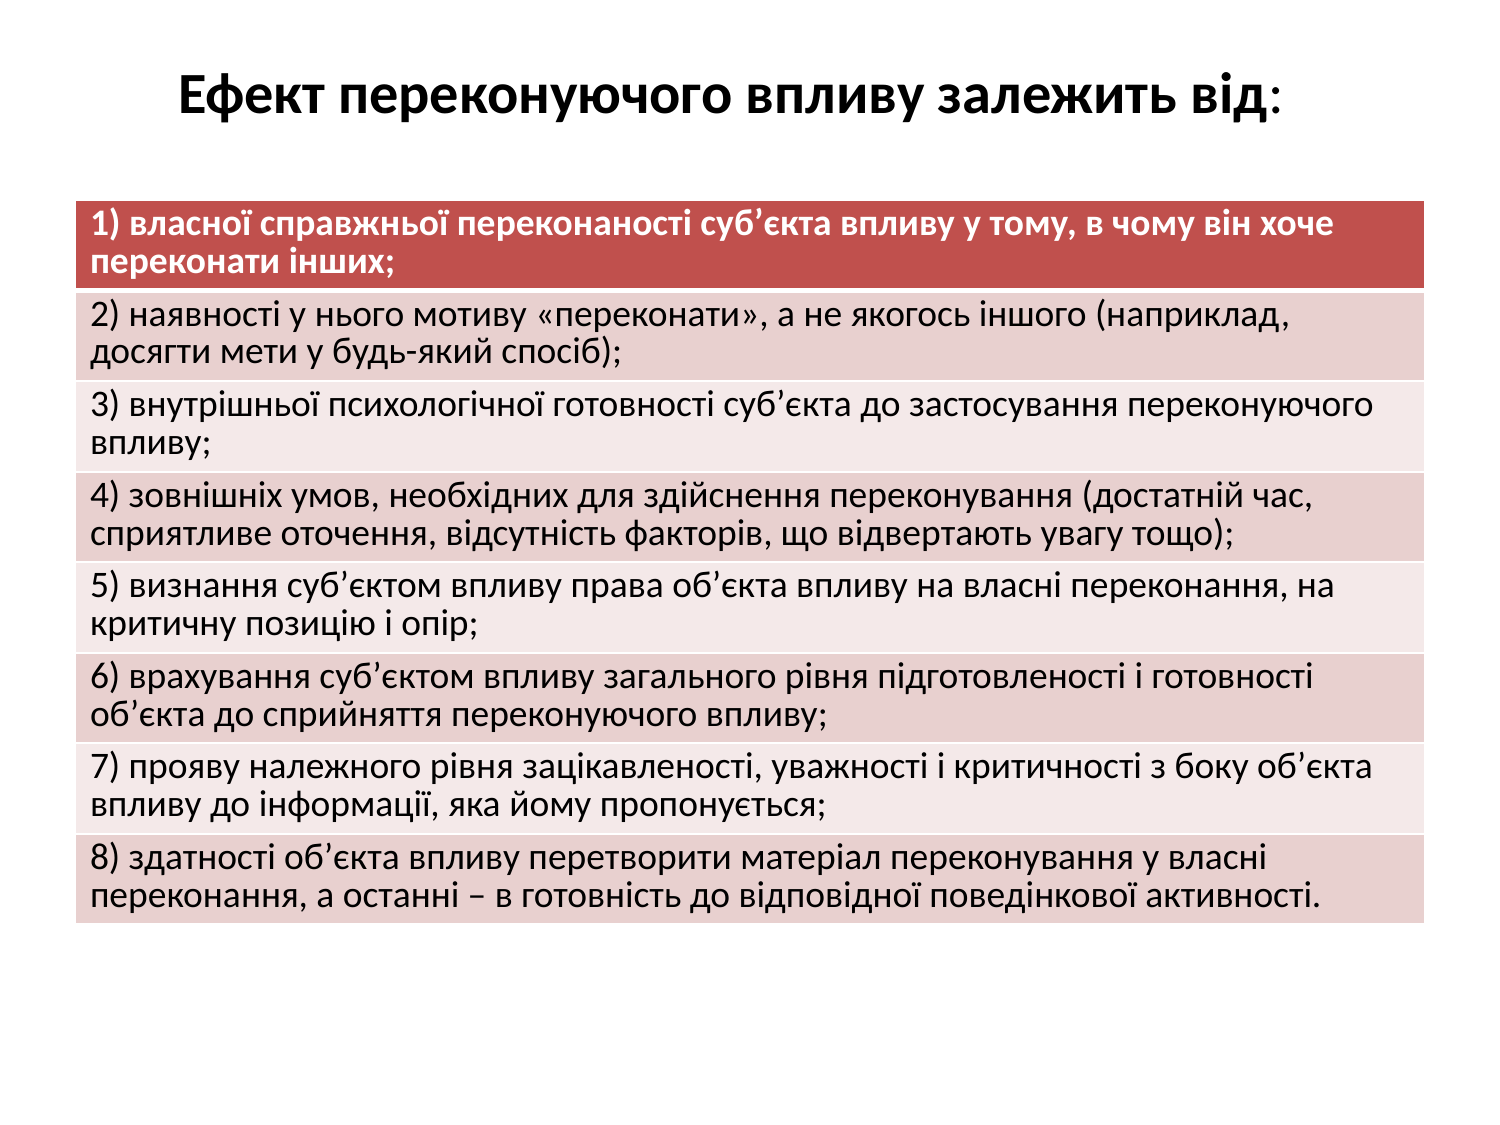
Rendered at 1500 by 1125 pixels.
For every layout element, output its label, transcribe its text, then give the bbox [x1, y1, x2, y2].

table_cell 8) здатності об’єкта впливу перетворити матеріал переконування у власні переконання, а останні – в готовність до відповідної поведінкової активності. [76, 835, 1424, 923]
title Ефект переконуючого впливу залежить від: [87, 24, 1388, 155]
table_cell 4) зовнішніх умов, необхідних для здійснення переконування (достатній час, сприятливе оточення, відсутність факторів, що відвертають увагу тощо); [76, 473, 1424, 561]
table_cell 3) внутрішньої психологічної готовності суб’єкта до застосування переконуючого впливу; [76, 382, 1424, 471]
table_header 1) власної справжньої переконаності суб’єкта впливу у тому, в чому він хоче переконати інших; [76, 201, 1424, 288]
table_cell 2) наявності у нього мотиву «переконати», а не якогось іншого (наприклад, досягти мети у будь-який спосіб); [76, 293, 1424, 380]
table_cell 5) визнання суб’єктом впливу права об’єкта впливу на власні переконання, на критичну позицію і опір; [76, 563, 1424, 652]
table_cell 6) врахування суб’єктом впливу загального рівня підготовленості і готовності об’єкта до сприйняття переконуючого впливу; [76, 654, 1424, 742]
table_cell 7) прояву належного рівня зацікавленості, уважності і критичності з боку об’єкта впливу до інформації, яка йому пропонується; [76, 744, 1424, 833]
